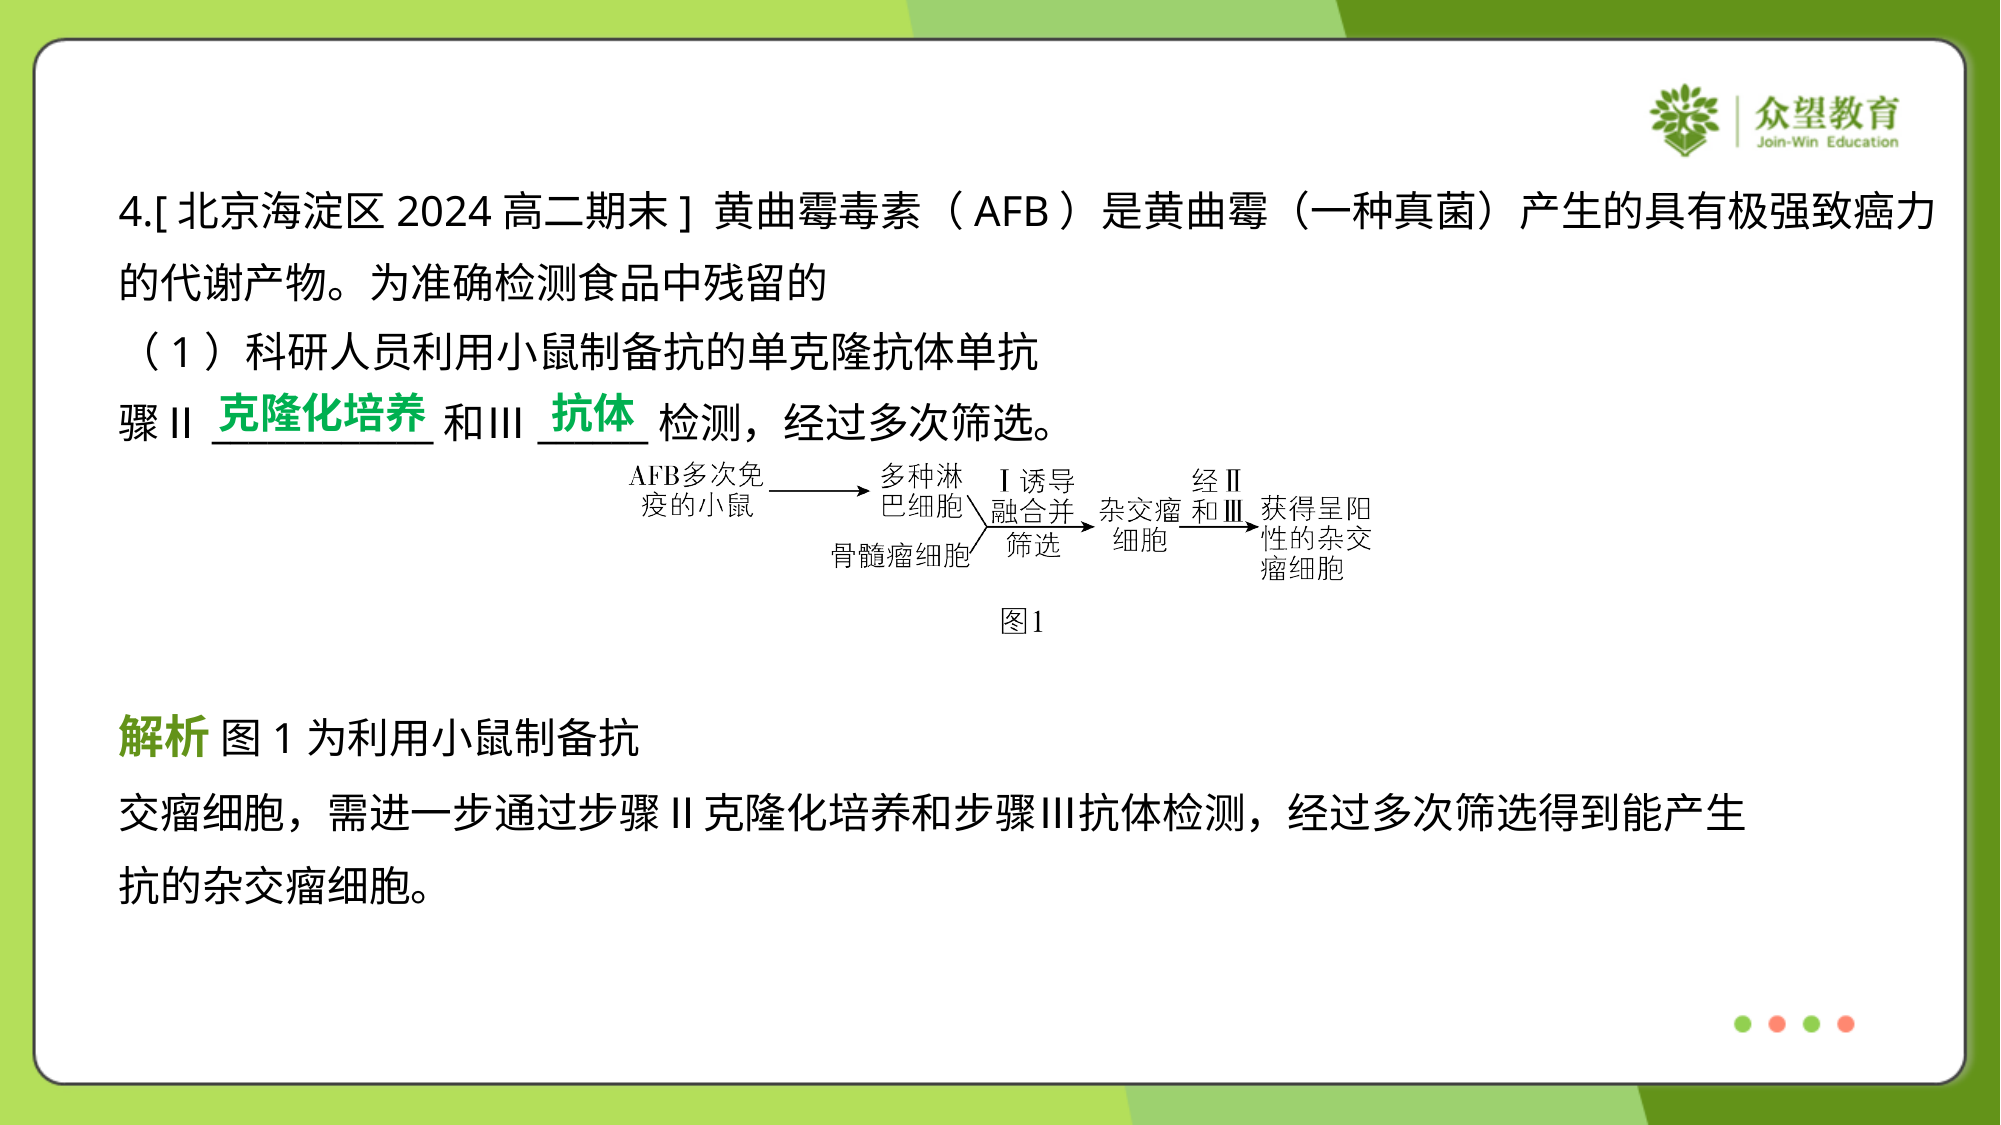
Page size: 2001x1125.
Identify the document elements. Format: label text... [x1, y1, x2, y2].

text_box 克隆化培养 [203, 366, 442, 431]
picture [0, 0, 2000, 1125]
text_box 抗体 [536, 366, 651, 431]
